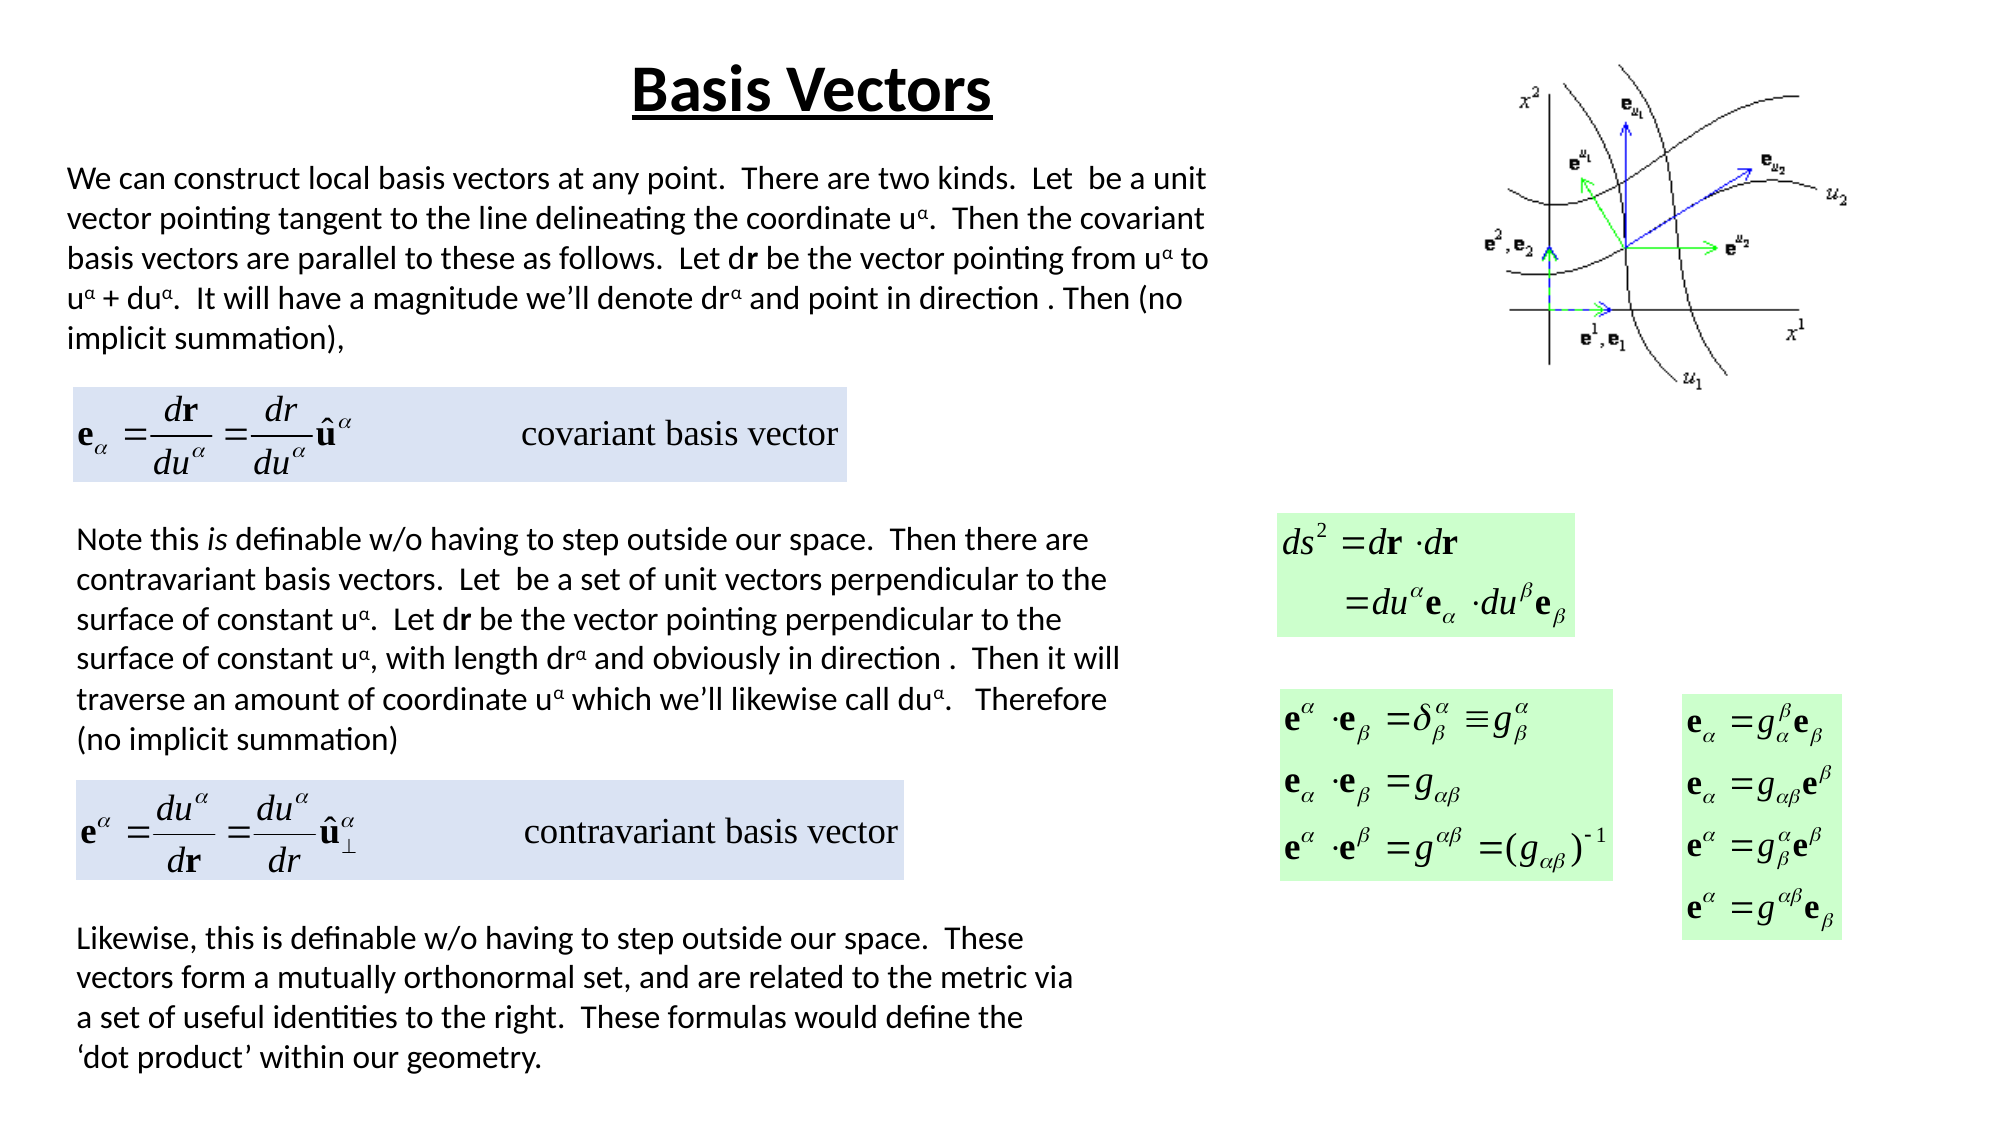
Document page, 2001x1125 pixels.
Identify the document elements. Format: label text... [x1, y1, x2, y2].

text_box Likewise, this is definable w/o having to step outside our space. These vectors form a mutually orthonormal set, and are related to the metric via a set of useful identities to the right. These formulas would define the ‘dot product’ within our geometry. [61, 908, 1092, 1083]
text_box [75, 779, 905, 881]
text_box Basis Vectors [616, 37, 1008, 132]
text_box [1279, 688, 1613, 881]
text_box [1682, 693, 1843, 940]
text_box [1461, 36, 1928, 489]
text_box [72, 387, 847, 482]
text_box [1276, 512, 1575, 637]
